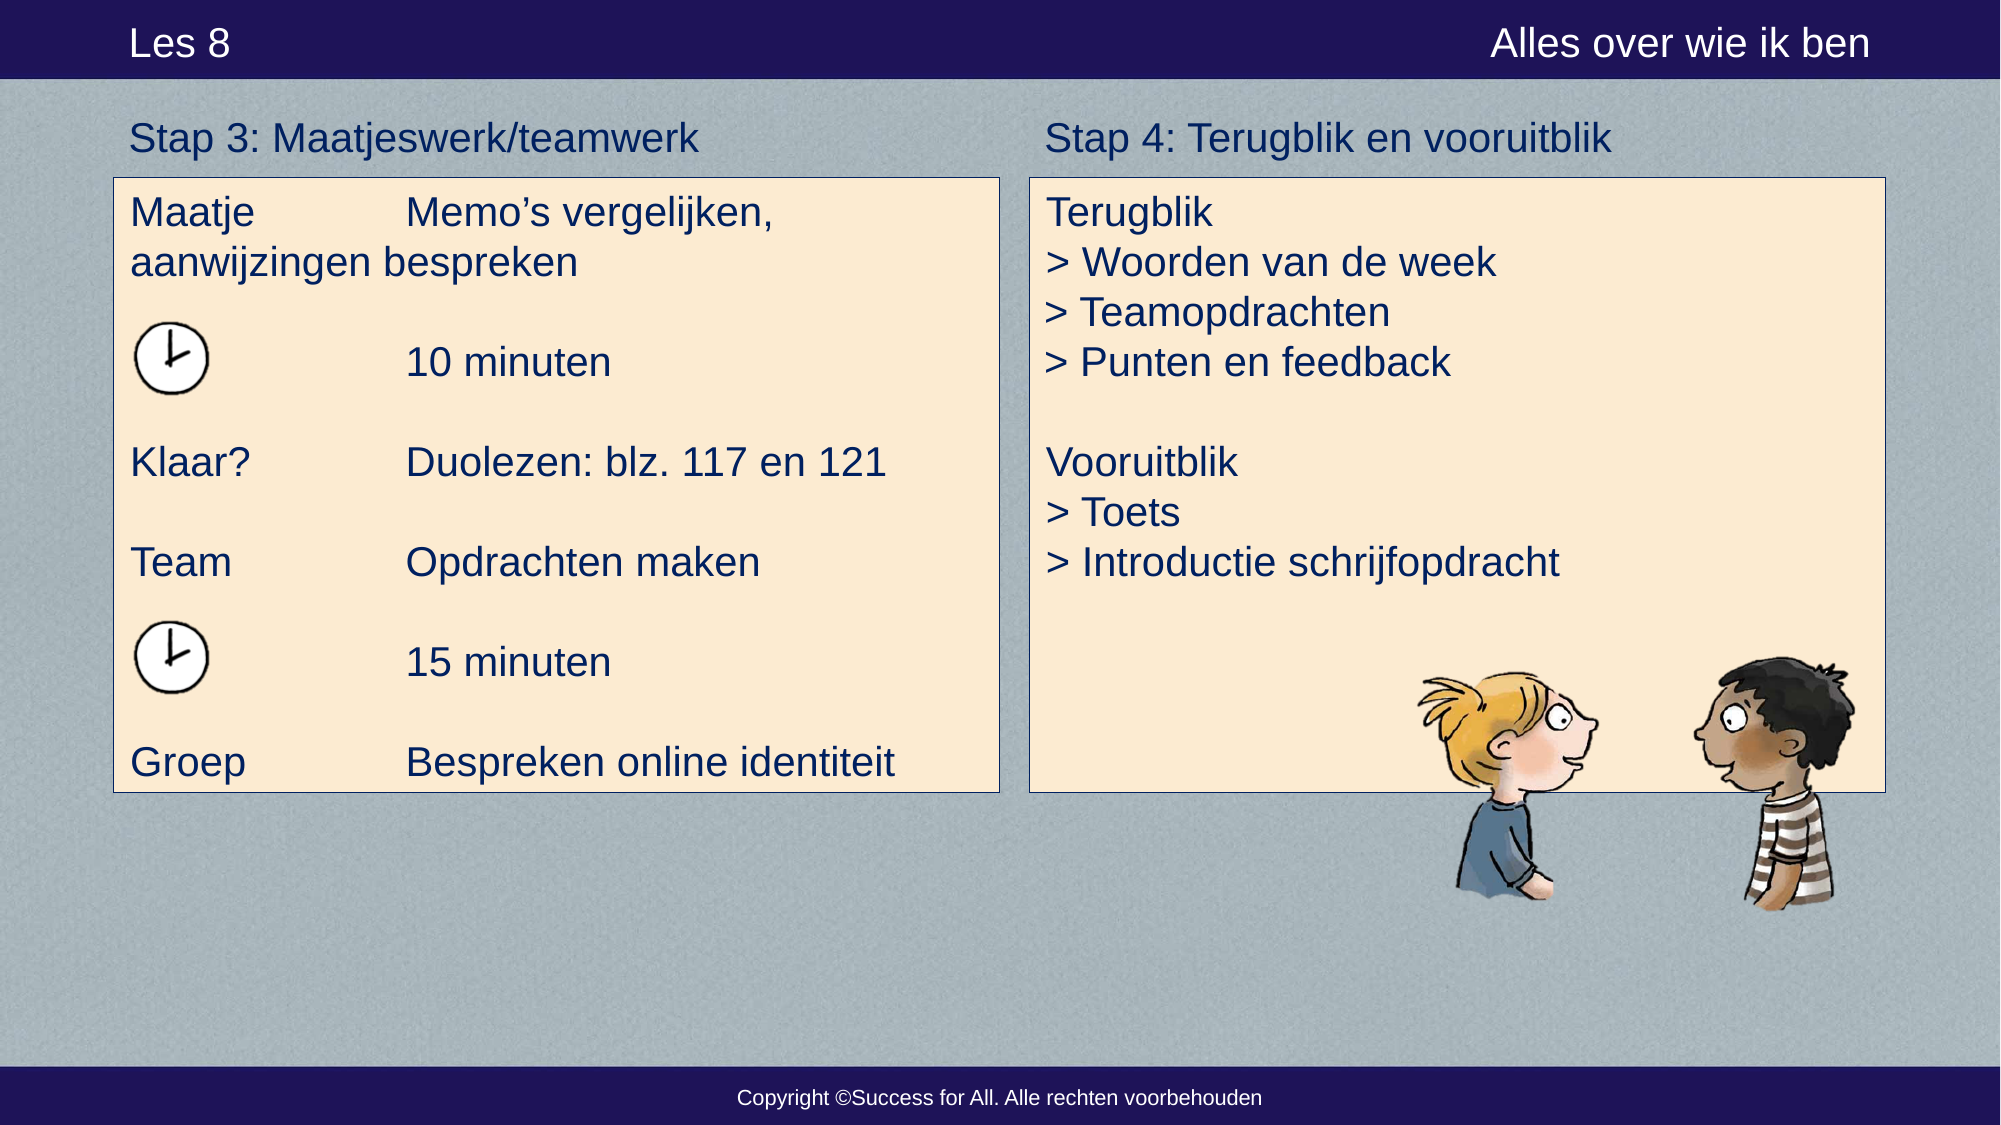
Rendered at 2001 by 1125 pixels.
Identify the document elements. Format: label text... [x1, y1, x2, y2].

text_box Stap 3: Maatjeswerk/teamwerk [114, 103, 907, 169]
text_box Les 8 [114, 8, 354, 73]
text_box Alles over wie ik ben [999, 8, 1886, 73]
text_box Stap 4: Terugblik en vooruitblik [1029, 103, 1822, 169]
text_box Maatje Memo’s vergelijken, aanwijzingen bespreken 10 minuten Klaar? Duolezen: blz. 117 en 121 Team Opdrachten maken 15 minuten Groep Bespreken online identiteit [113, 177, 1000, 793]
text_box Terugblik > Woorden van de week > Teamopdrachten > Punten en feedback Vooruitblik > Toets > Introductie schrijfopdracht [1029, 177, 1886, 793]
picture [0, 0, 2001, 1125]
text_box Copyright ©Success for All. Alle rechten voorbehouden [0, 1076, 2000, 1125]
